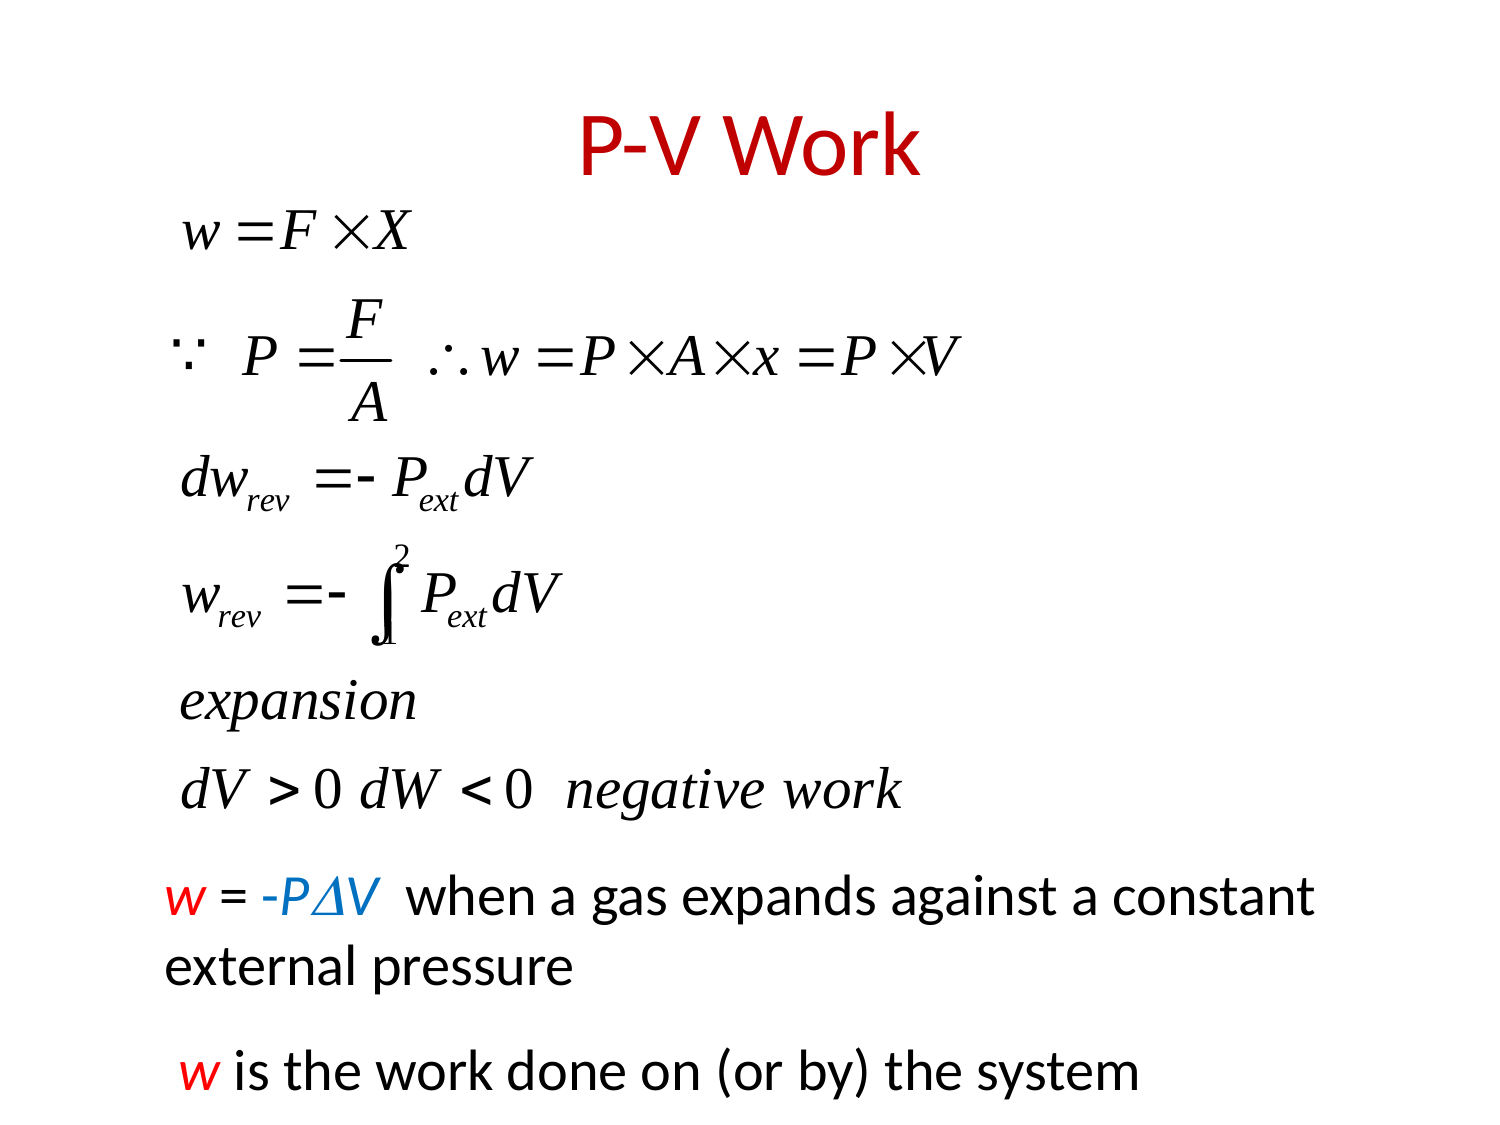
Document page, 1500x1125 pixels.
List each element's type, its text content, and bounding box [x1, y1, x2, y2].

title P-V Work [75, 45, 1425, 233]
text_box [170, 199, 976, 832]
text_box w = -PDV when a gas expands against a constant external pressure [150, 849, 1450, 1005]
text_box w is the work done on (or by) the system [164, 1025, 1157, 1110]
